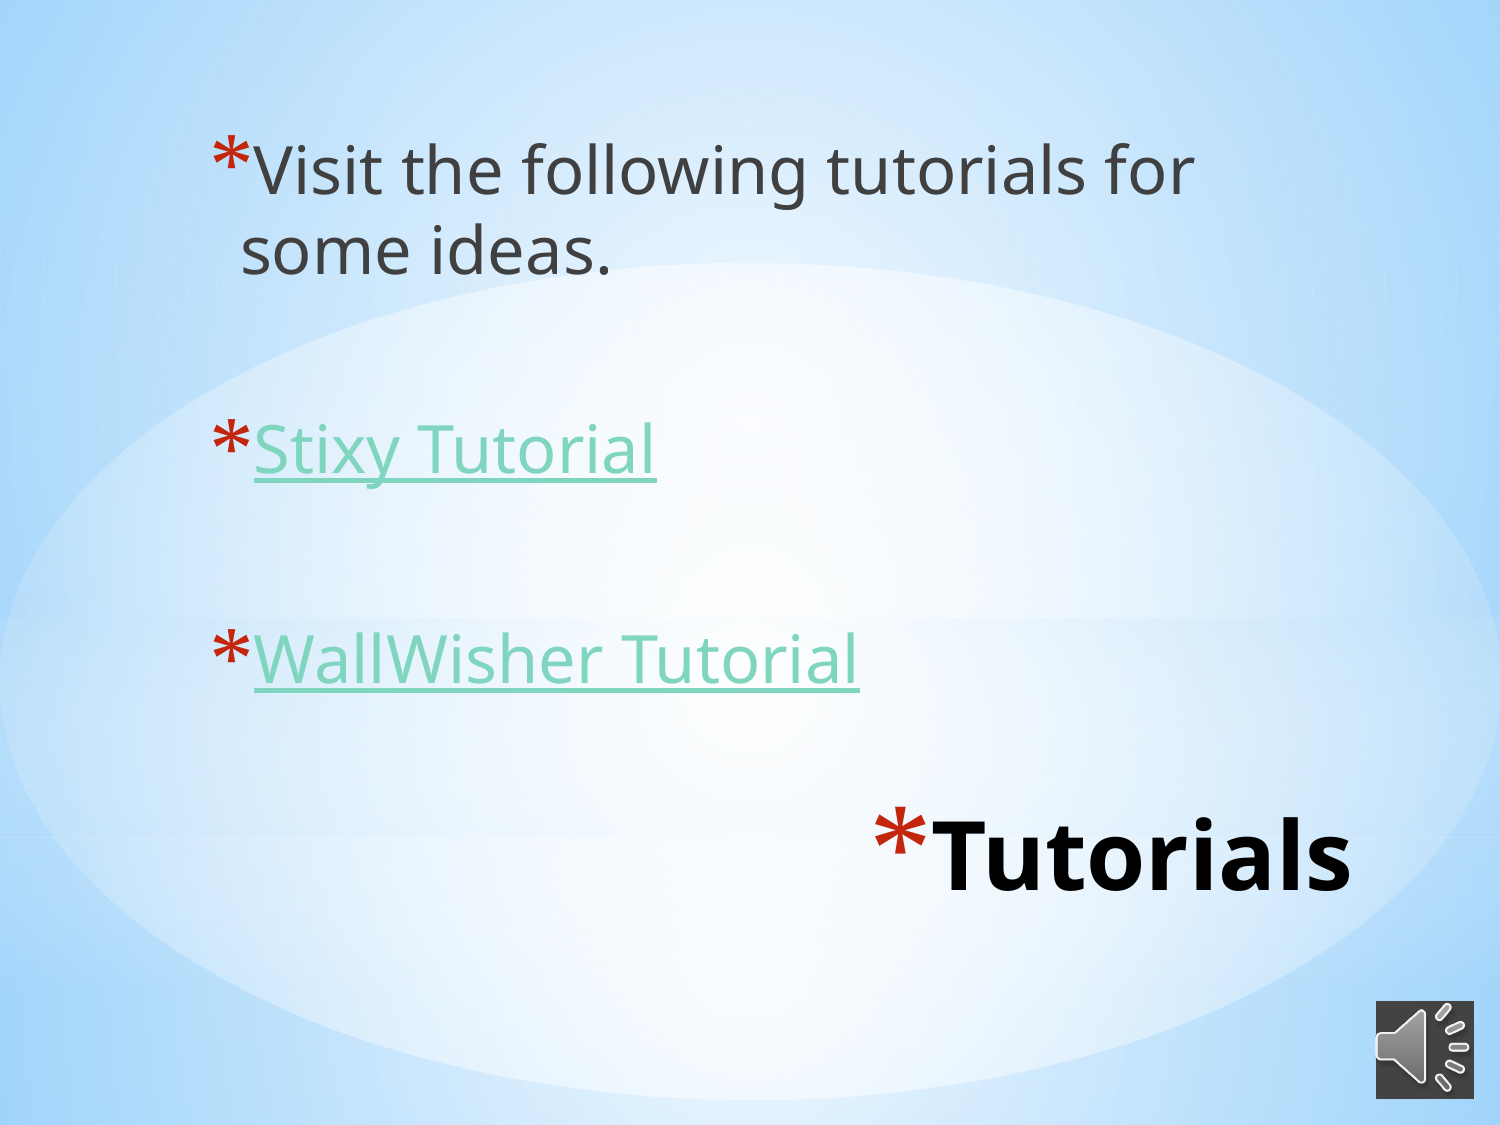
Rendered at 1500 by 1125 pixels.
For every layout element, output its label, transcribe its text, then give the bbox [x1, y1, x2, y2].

picture [1374, 999, 1476, 1101]
list Visit the following tutorials for some ideas. Stixy Tutorial WallWisher Tutorial [187, 120, 1238, 690]
title Tutorials [300, 787, 1369, 975]
